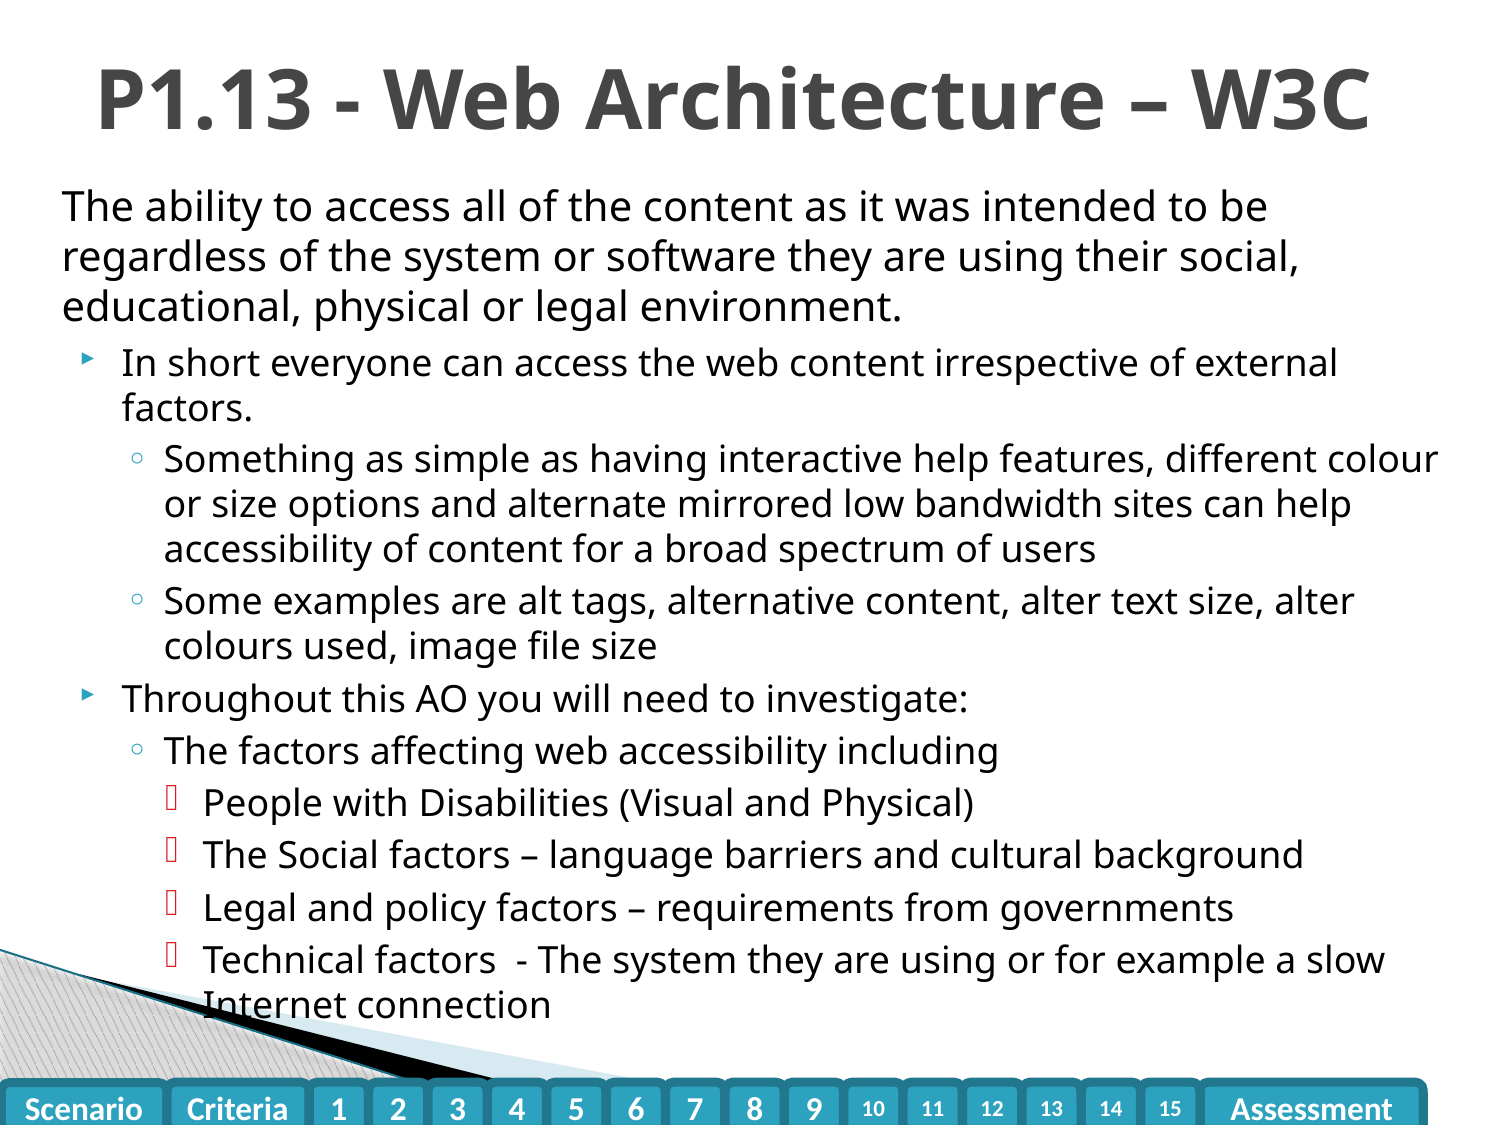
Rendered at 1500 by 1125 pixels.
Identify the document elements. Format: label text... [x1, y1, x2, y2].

list The ability to access all of the content as it was intended to be regardless of the system or software they are using their social, educational, physical or legal environment. In short everyone can access the web content irrespective of external factors. Something as simple as having interactive help features, different colour or size options and alternate mirrored low bandwidth sites can help accessibility of content for a broad spectrum of users Some examples are alt tags, alternative content, alter text size, alter colours used, image file size Throughout this AO you will need to investigate: The factors affecting web accessibility including People with Disabilities (Visual and Physical) The Social factors – language barriers and cultural background Legal and policy factors – requirements from governments Technical factors - The system they are using or for example a slow Internet connection [46, 172, 1465, 1059]
title P1.13 - Web Architecture – W3C [79, 19, 1430, 174]
